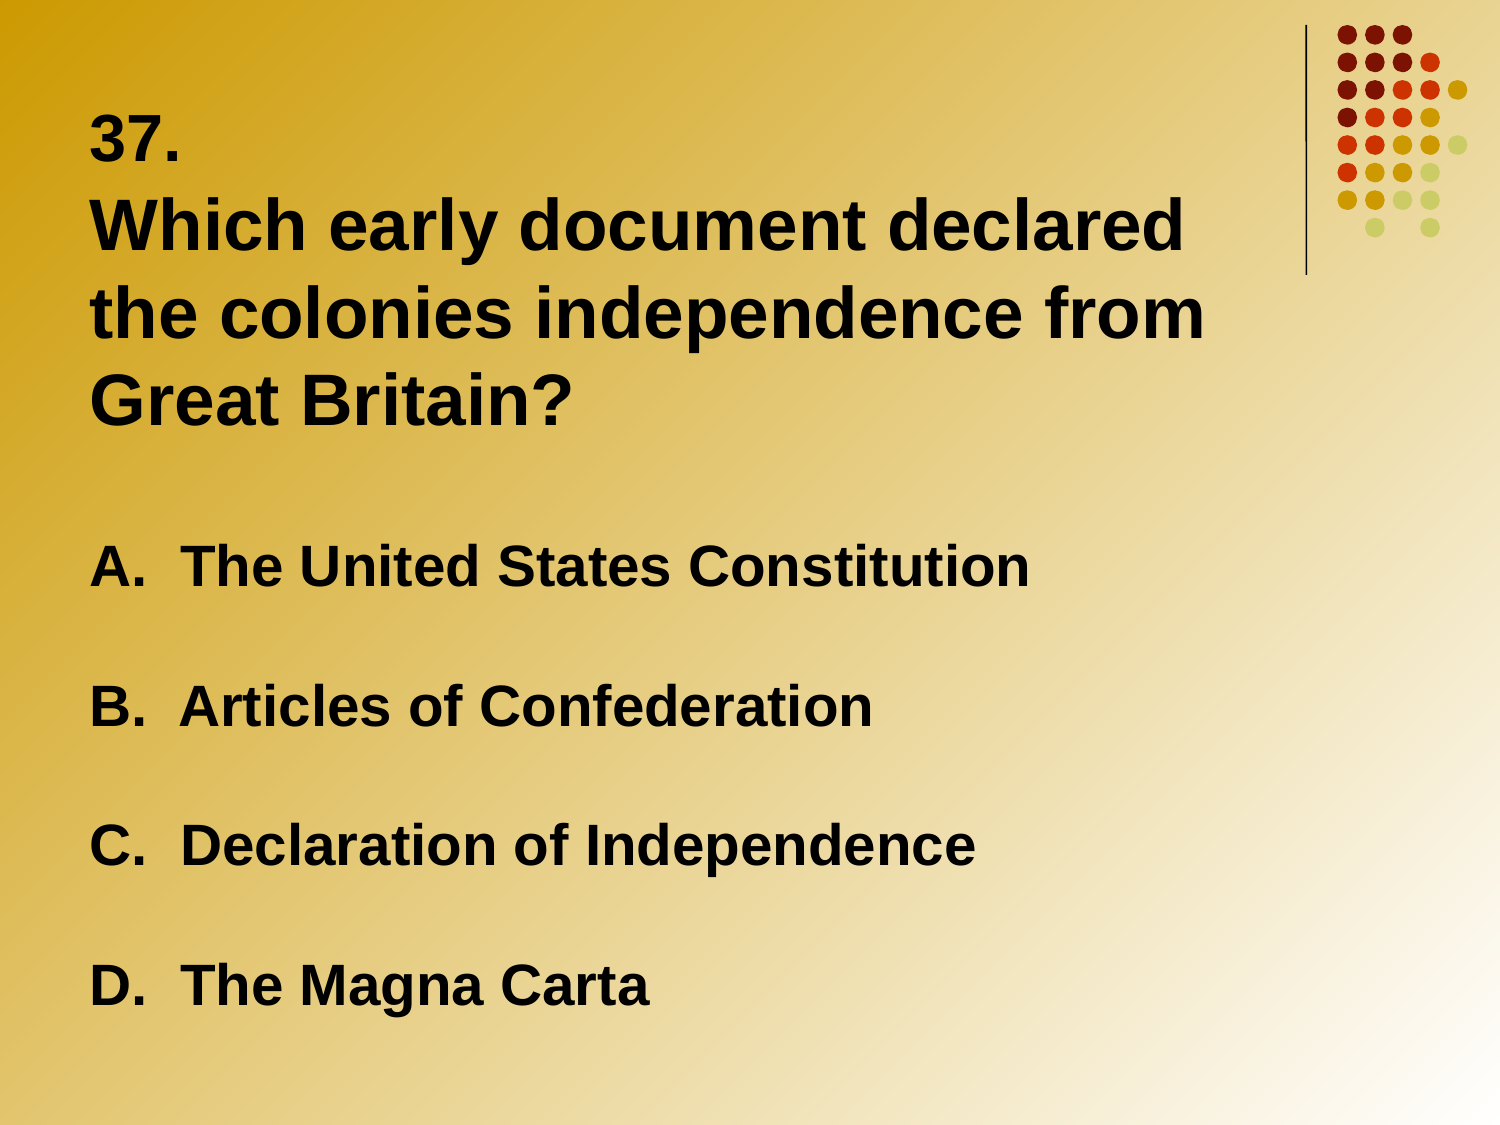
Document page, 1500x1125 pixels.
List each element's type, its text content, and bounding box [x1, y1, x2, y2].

text_box Which early document declared the colonies independence from Great Britain? A. The United States Constitution B. Articles of Confederation C. Declaration of Independence D. The Magna Carta [75, 812, 1313, 1025]
text_box 37. [74, 87, 238, 183]
